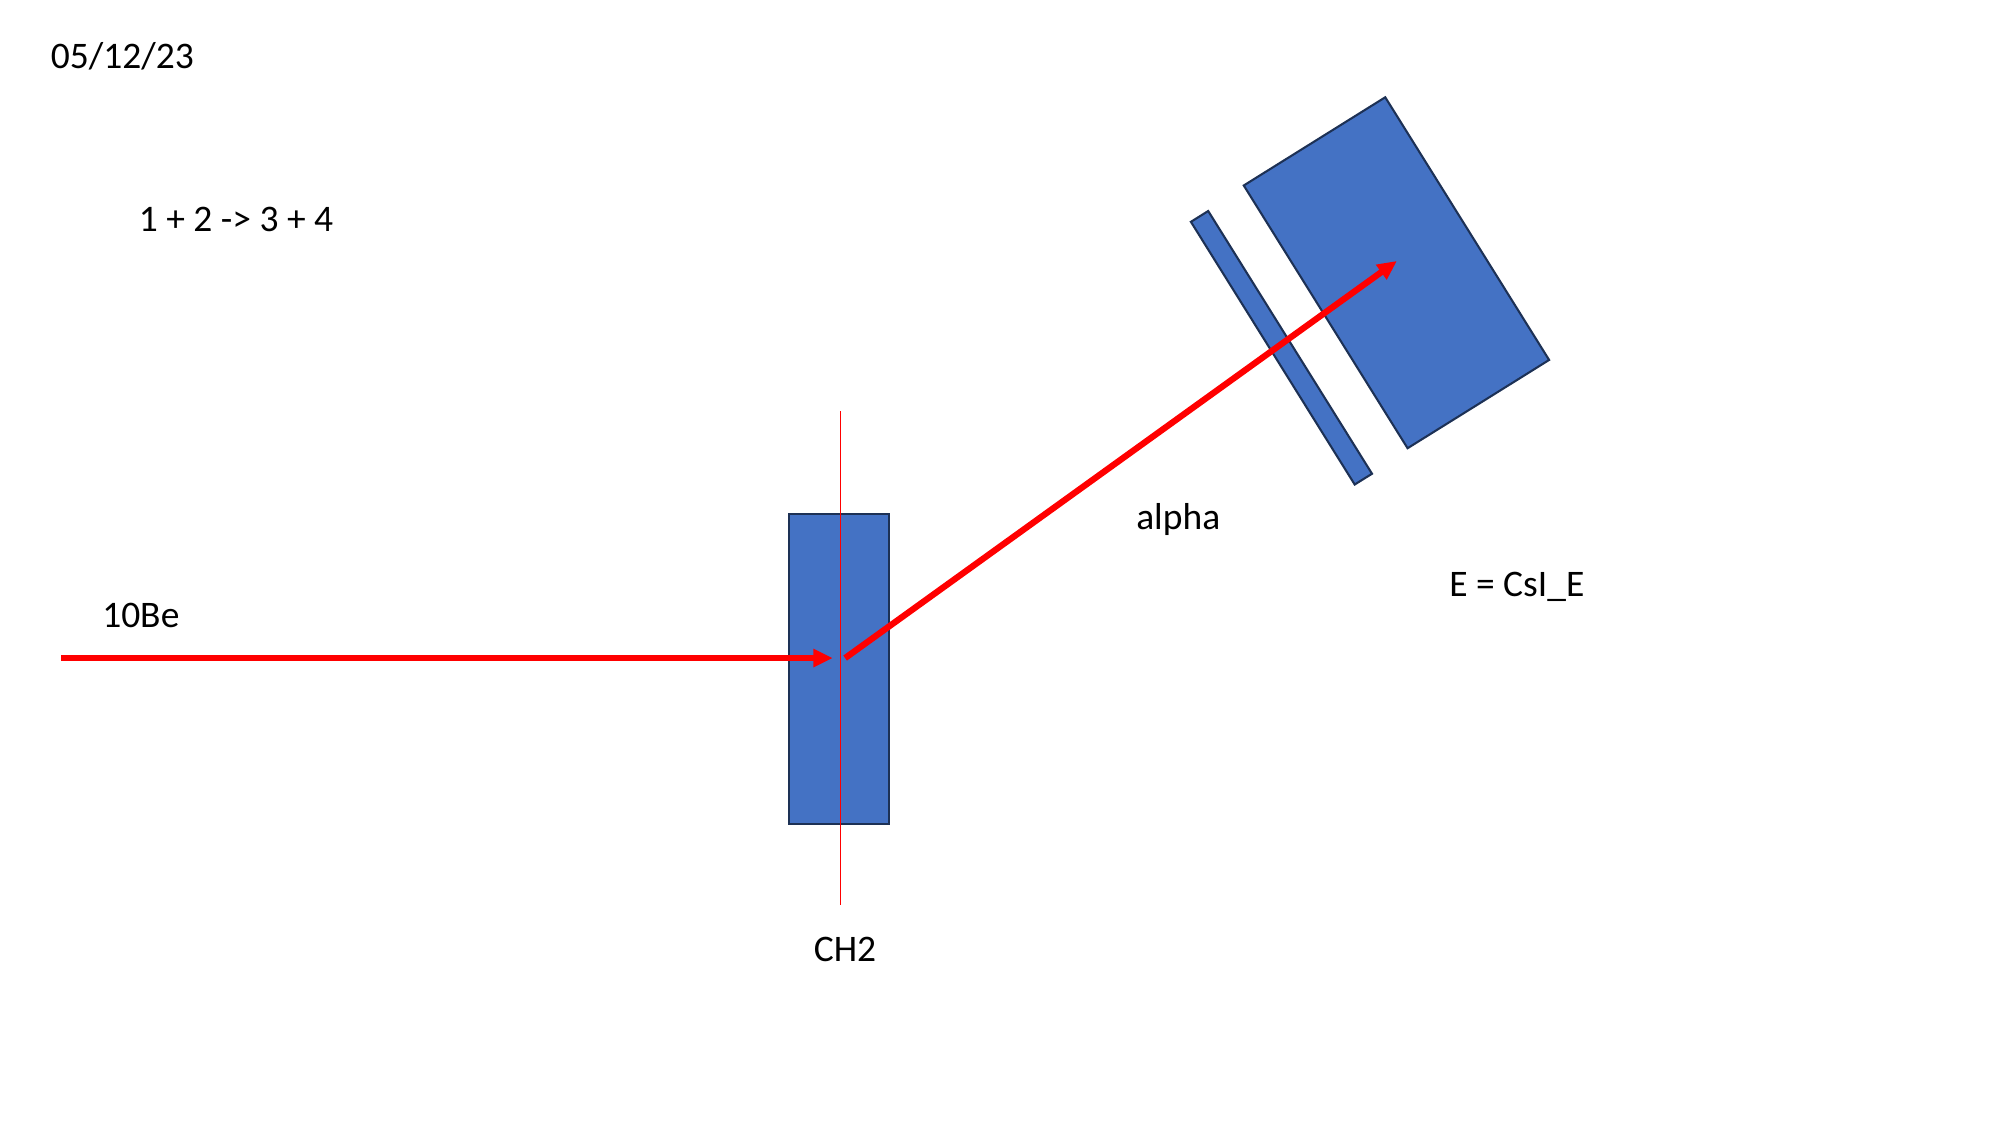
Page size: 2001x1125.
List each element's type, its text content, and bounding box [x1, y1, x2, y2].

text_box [845, 261, 1397, 659]
text_box 05/12/23 [36, 23, 209, 84]
text_box [788, 513, 840, 825]
text_box E = CsI_E [1434, 551, 1600, 657]
text_box [841, 513, 890, 825]
text_box 1 + 2 -> 3 + 4 [124, 187, 349, 247]
text_box 10Be [87, 582, 195, 642]
text_box [1242, 95, 1551, 450]
text_box CH2 [799, 916, 892, 977]
text_box [1189, 209, 1241, 261]
